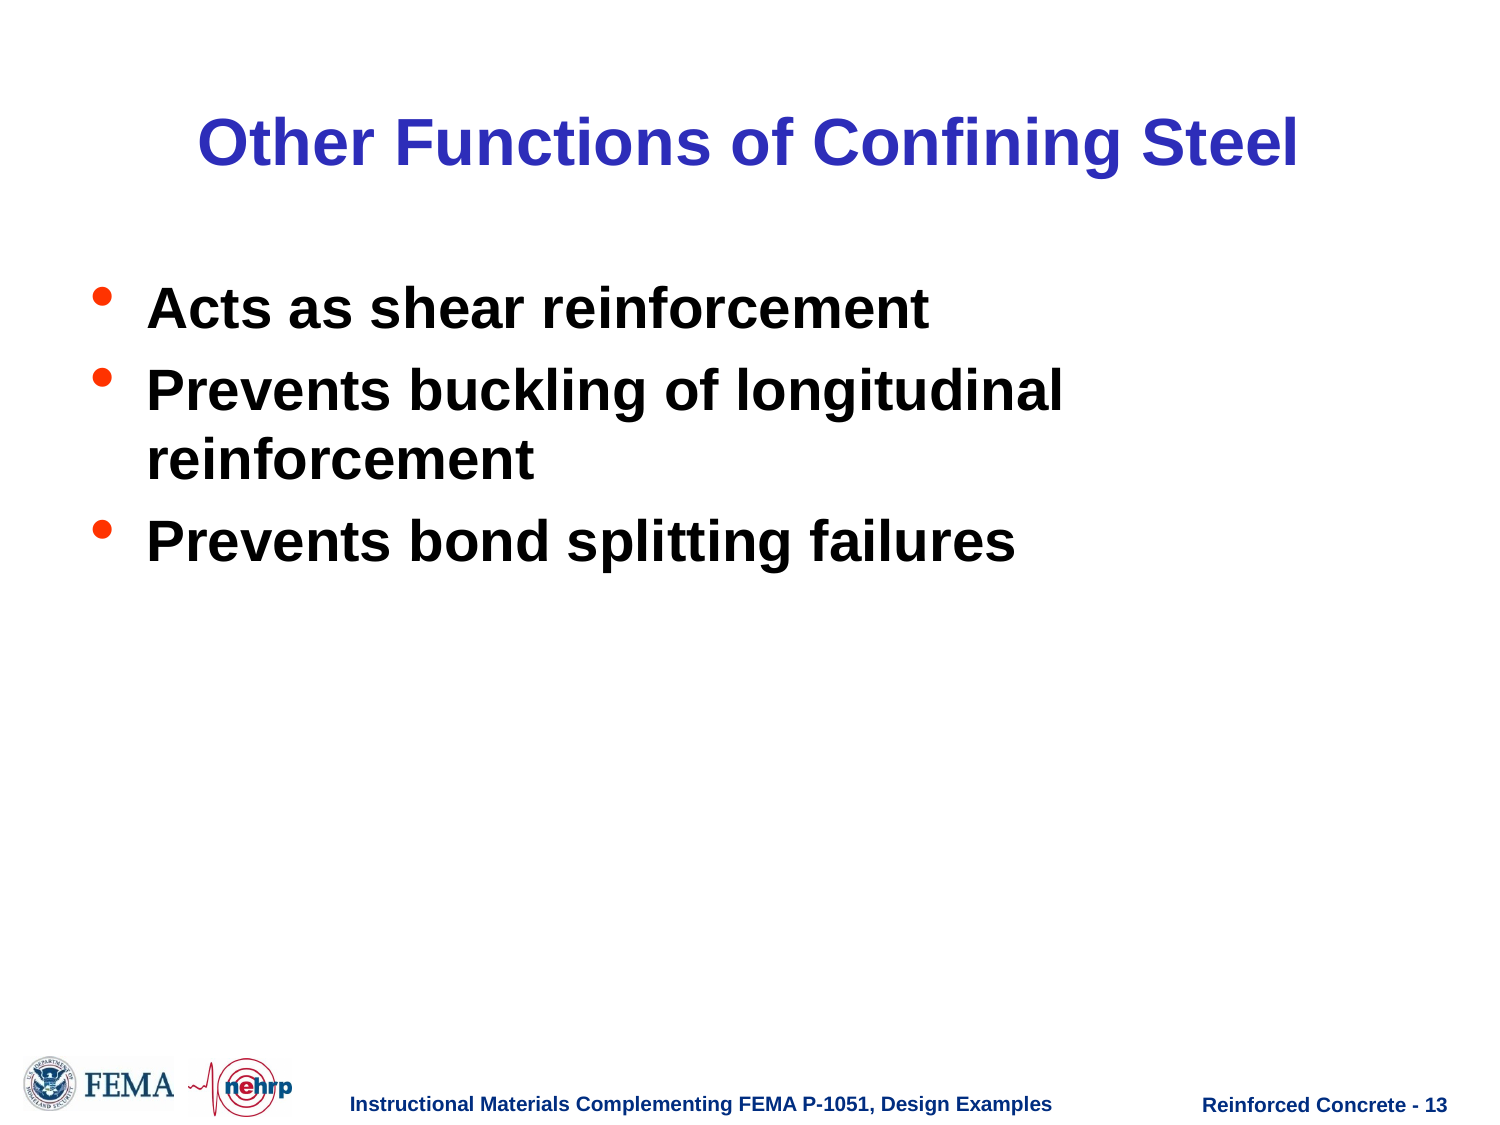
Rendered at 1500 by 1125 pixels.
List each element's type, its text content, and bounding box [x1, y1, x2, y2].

list Acts as shear reinforcement Prevents buckling of longitudinal reinforcement Prevents bond splitting failures [74, 262, 1426, 1006]
picture [23, 1056, 174, 1111]
picture [188, 1058, 292, 1117]
footer Instructional Materials Complementing FEMA P-1051, Design Examples [334, 1087, 1104, 1124]
title Other Functions of Confining Steel [74, 44, 1426, 233]
